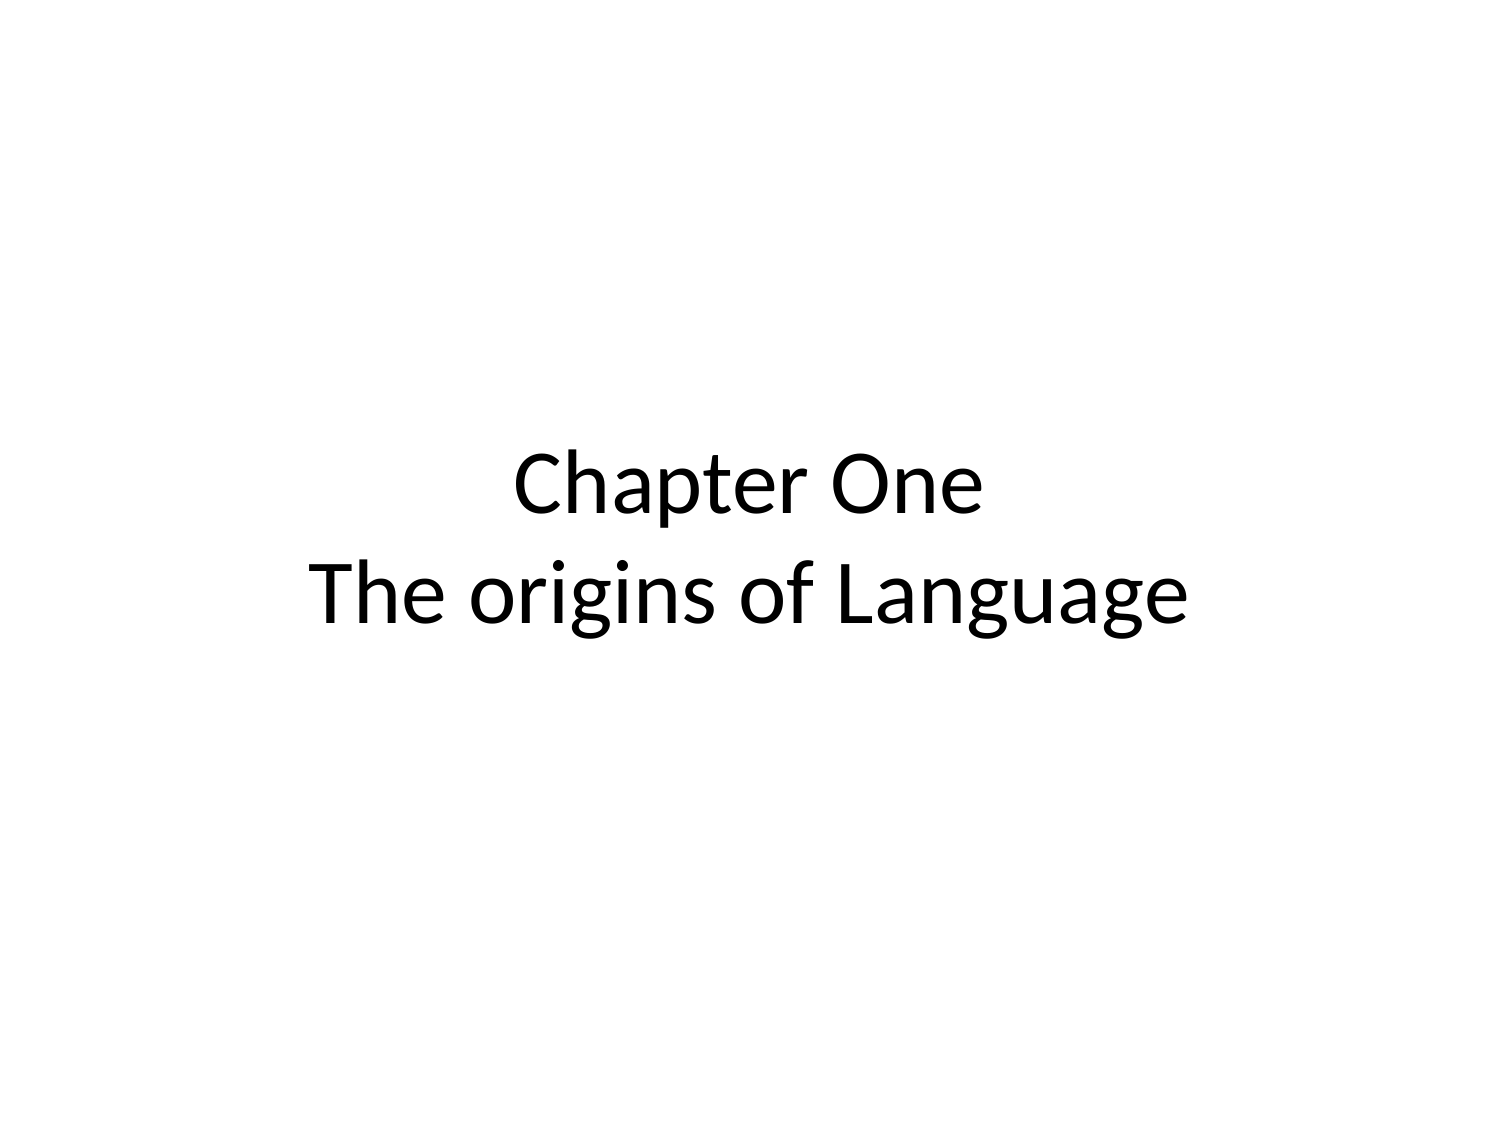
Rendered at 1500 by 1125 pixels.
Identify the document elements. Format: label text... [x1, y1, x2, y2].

title Chapter One The origins of Language [112, 349, 1388, 825]
